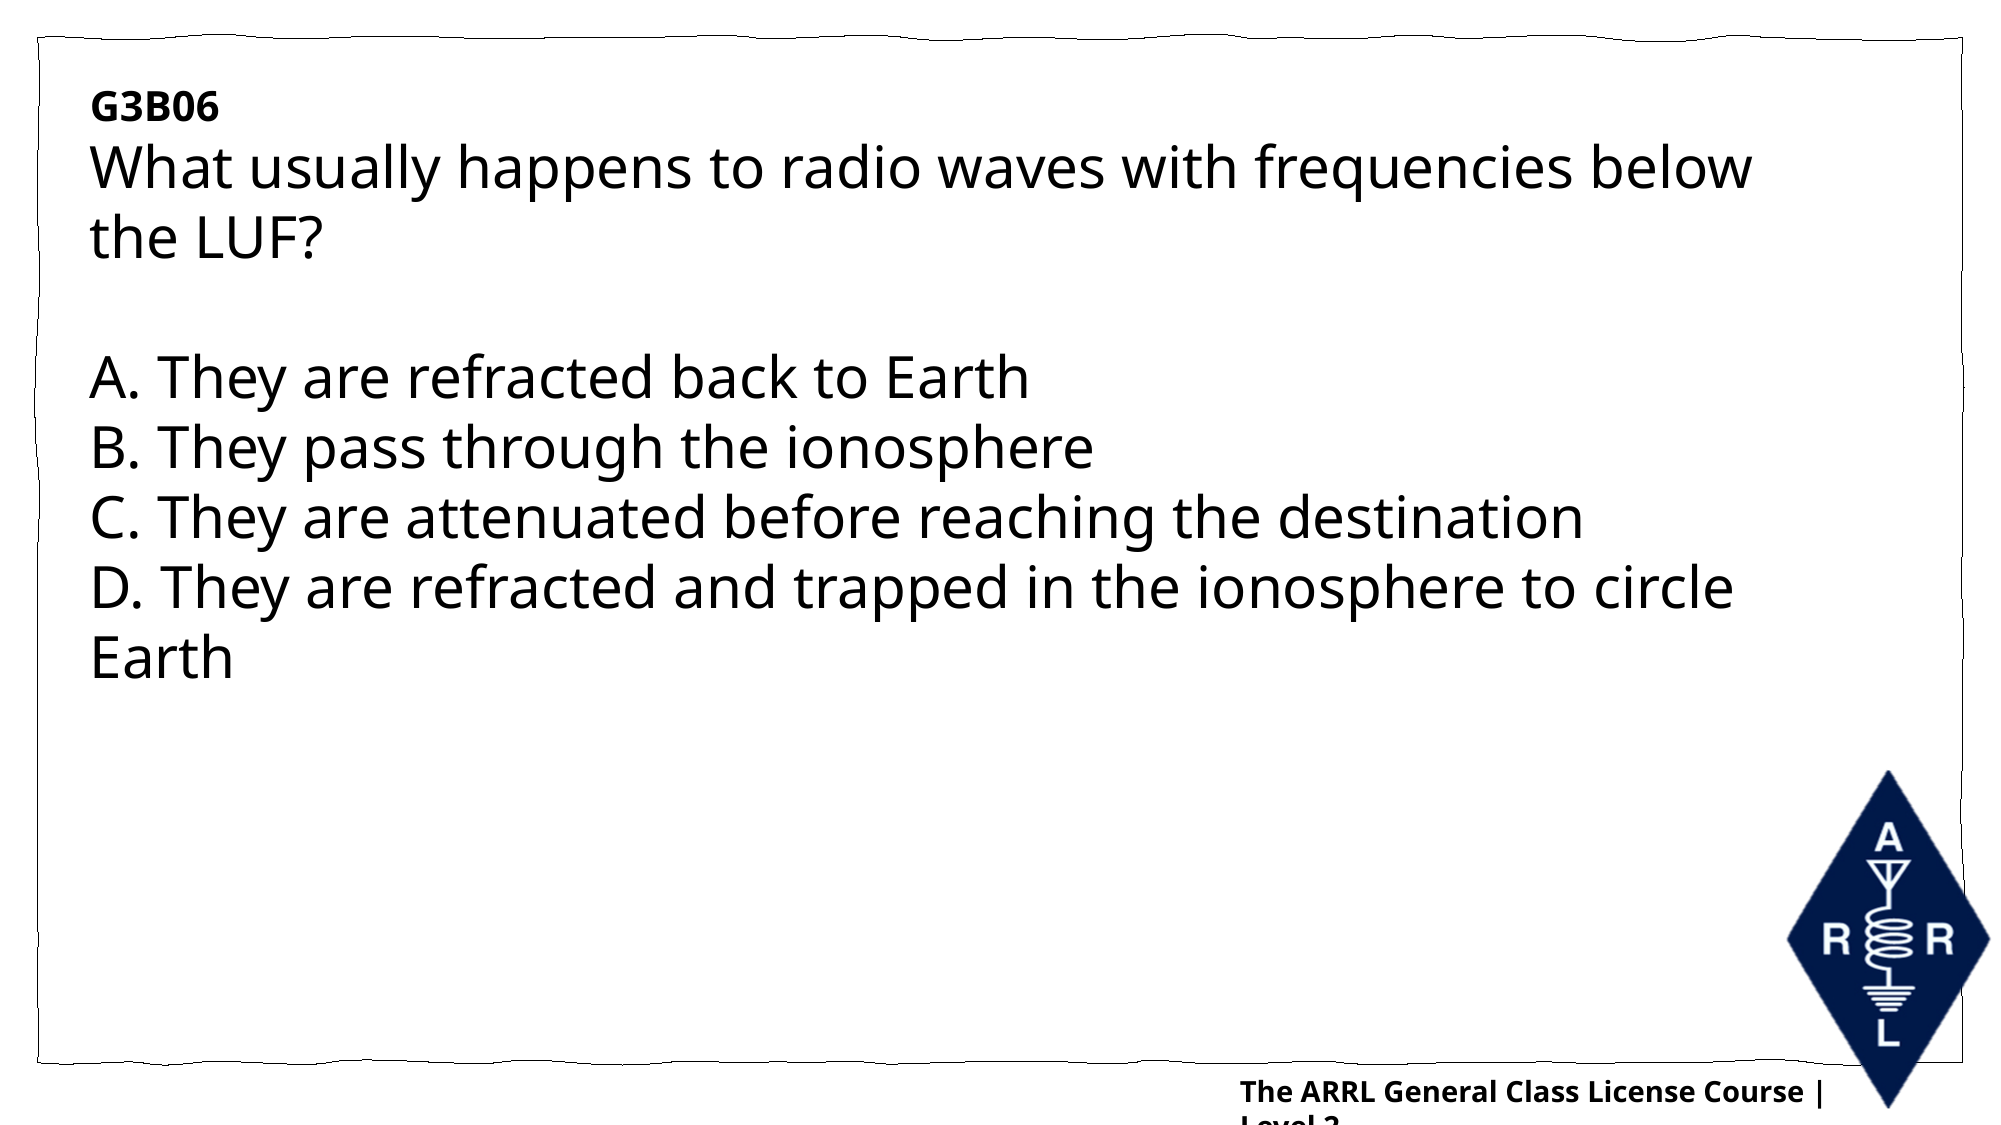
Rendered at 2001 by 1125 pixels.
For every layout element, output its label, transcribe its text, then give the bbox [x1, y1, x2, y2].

picture [1773, 752, 1999, 1125]
text_box G3B06 What usually happens to radio waves with frequencies below the LUF? A. They are refracted back to Earth B. They pass through the ionosphere C. They are attenuated before reaching the destination D. They are refracted and trapped in the ionosphere to circle Earth [75, 72, 1850, 698]
